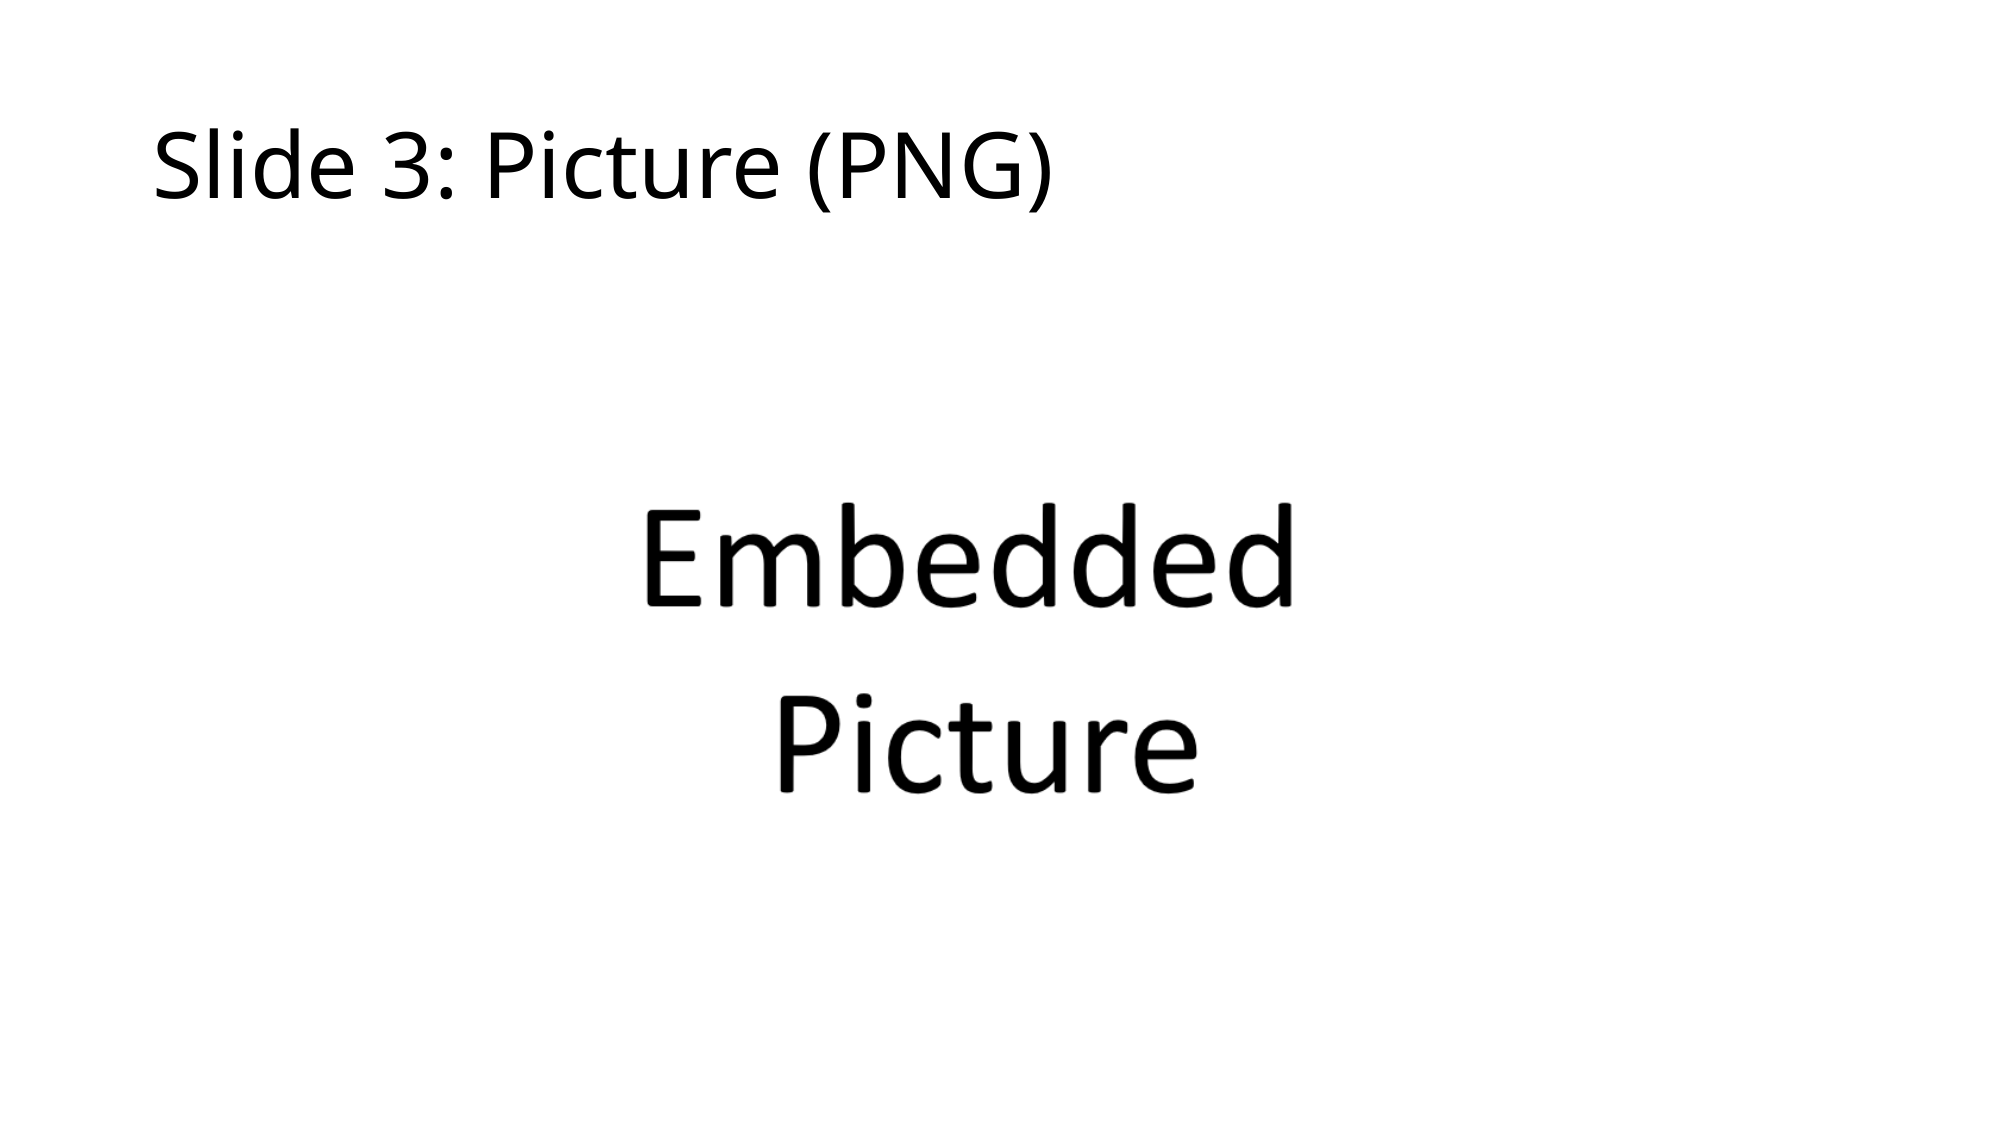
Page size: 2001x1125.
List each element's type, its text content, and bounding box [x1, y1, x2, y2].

title Slide 3: Picture (PNG) [137, 59, 1863, 278]
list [524, 299, 1476, 1014]
